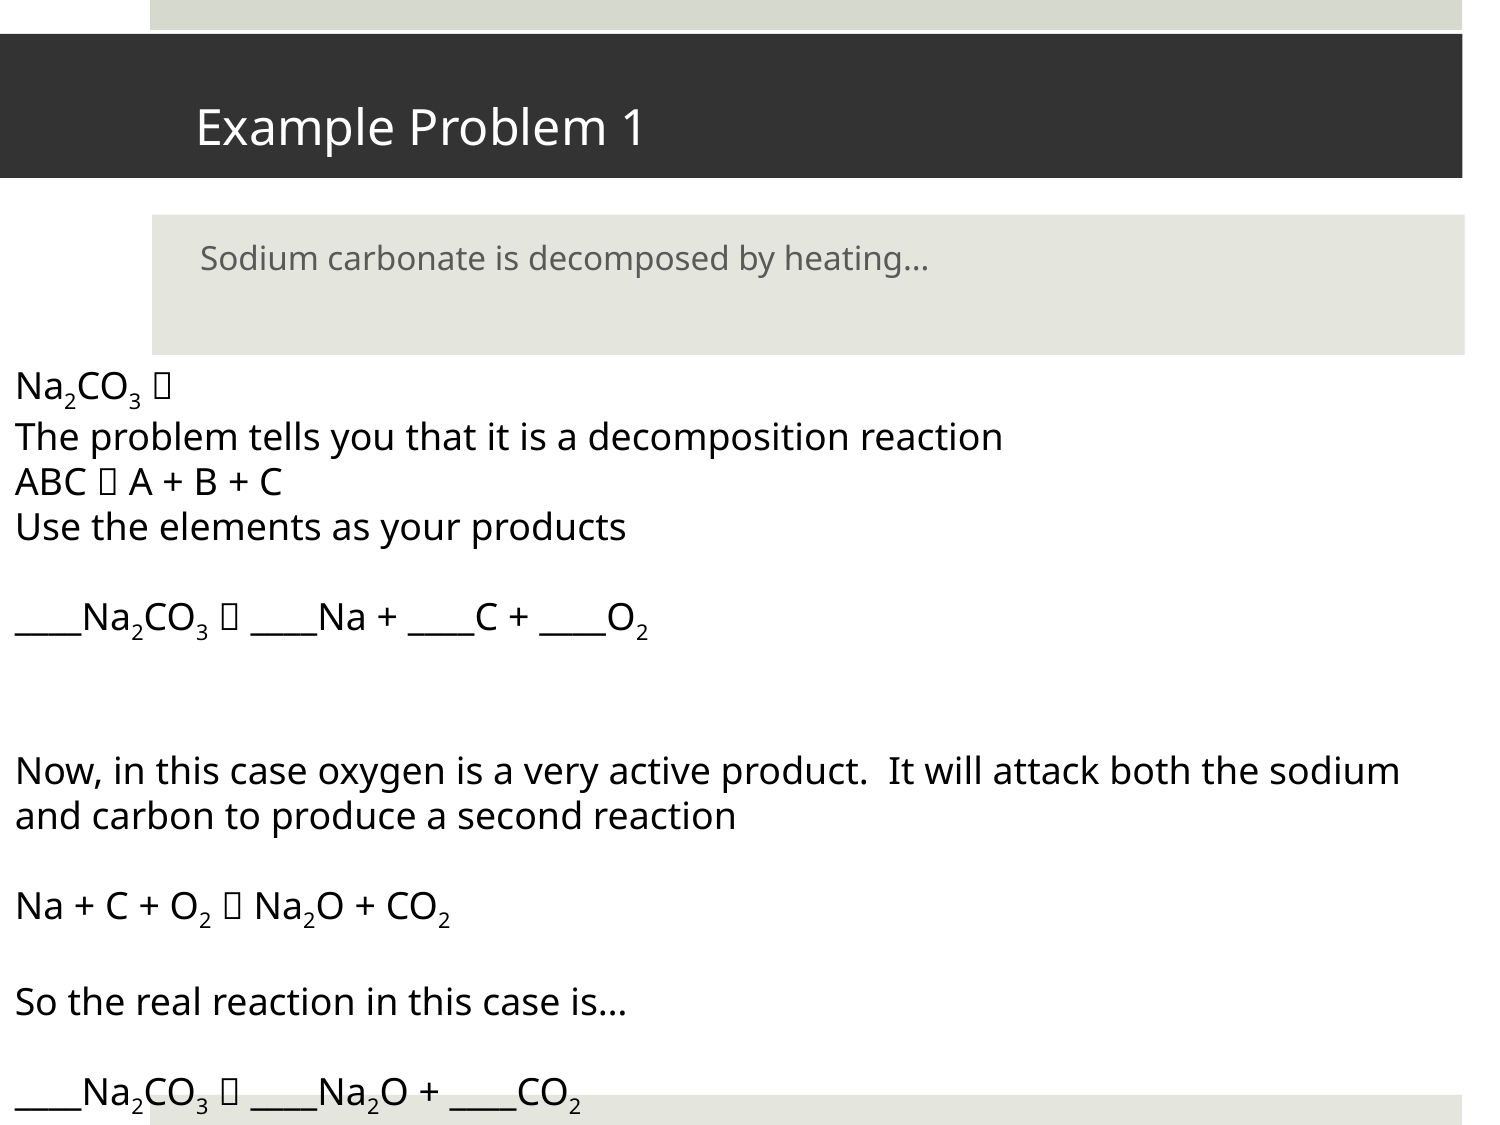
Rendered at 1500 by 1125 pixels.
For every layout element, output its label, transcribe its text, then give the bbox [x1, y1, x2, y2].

text_box Na2CO3  The problem tells you that it is a decomposition reaction ABC  A + B + C Use the elements as your products ____Na2CO3  ____Na + ____C + ____O2 Now, in this case oxygen is a very active product. It will attack both the sodium and carbon to produce a second reaction Na + C + O2  Na2O + CO2 So the real reaction in this case is… ____Na2CO3  ____Na2O + ____CO2 [0, 354, 1482, 1125]
title Example Problem 1 [0, 33, 1463, 178]
subtitle Sodium carbonate is decomposed by heating… [152, 214, 1465, 354]
